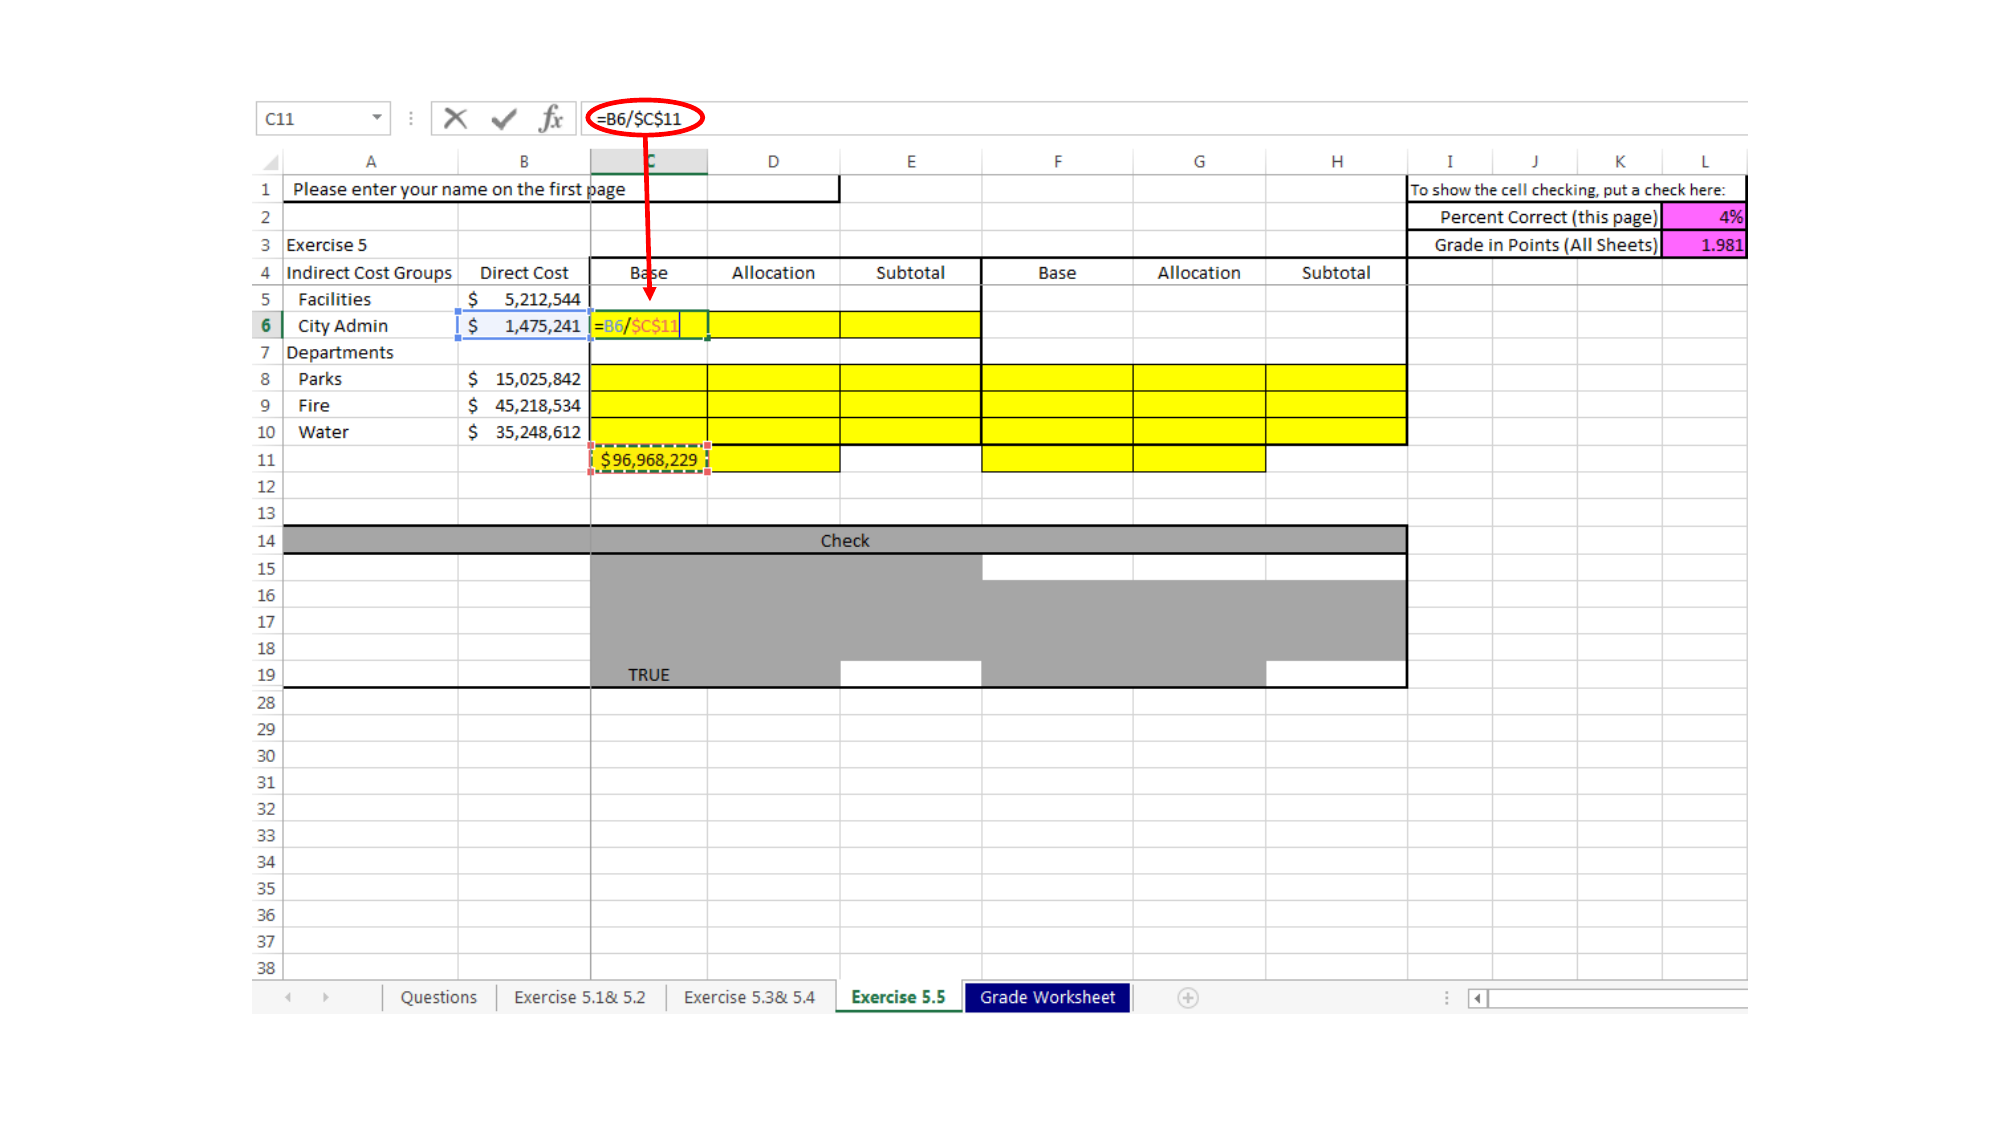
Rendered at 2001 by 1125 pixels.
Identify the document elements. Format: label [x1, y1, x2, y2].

text_box [645, 135, 650, 302]
list [252, 88, 1748, 1014]
